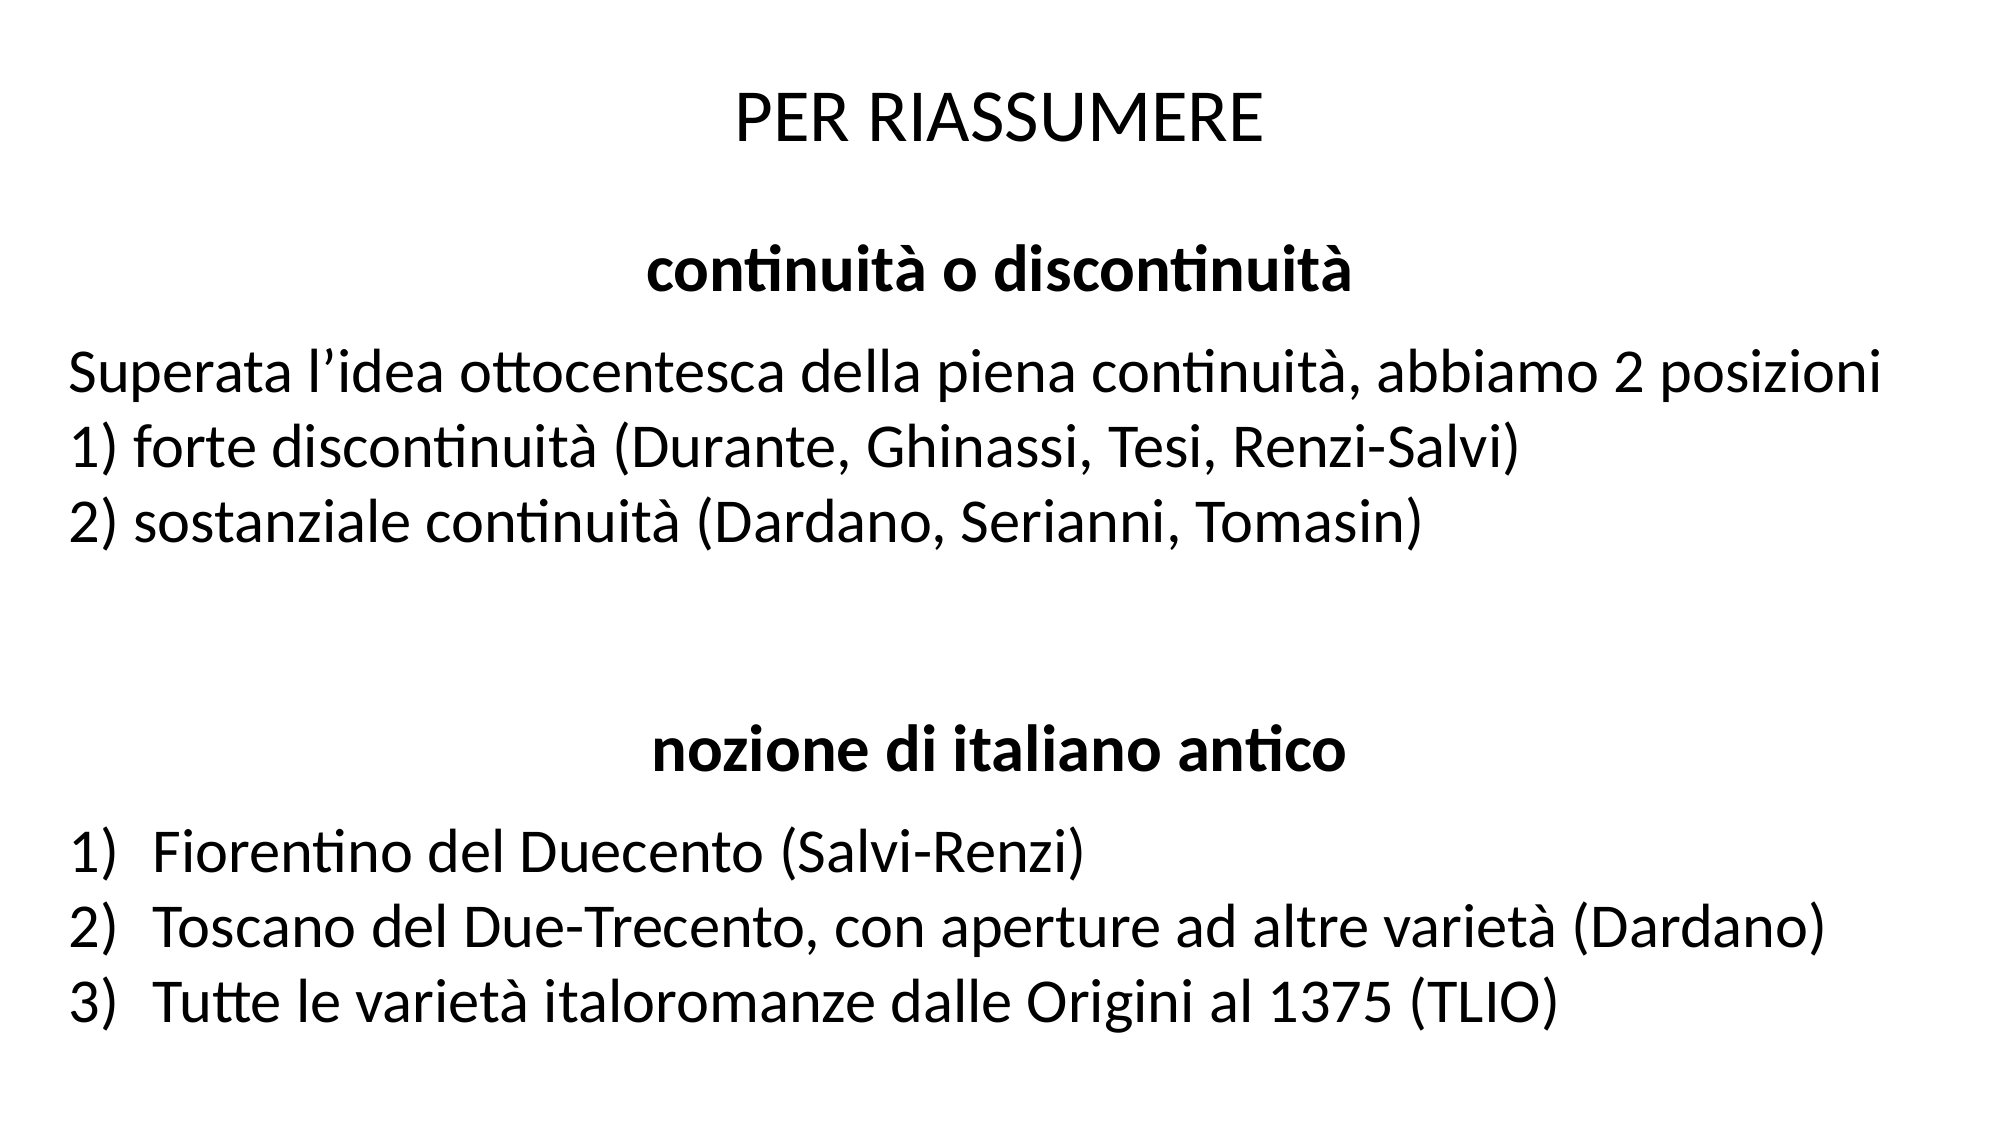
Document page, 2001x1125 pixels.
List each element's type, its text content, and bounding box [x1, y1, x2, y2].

text_box continuità o discontinuità Superata l’idea ottocentesca della piena continuità, abbiamo 2 posizioni 1) forte discontinuità (Durante, Ghinassi, Tesi, Renzi-Salvi) 2) sostanziale continuità (Dardano, Serianni, Tomasin) nozione di italiano antico Fiorentino del Duecento (Salvi-Renzi) Toscano del Due-Trecento, con aperture ad altre varietà (Dardano) Tutte le varietà italoromanze dalle Origini al 1375 (TLIO) [53, 217, 1947, 1043]
text_box PER RIASSUMERE [53, 58, 1947, 164]
